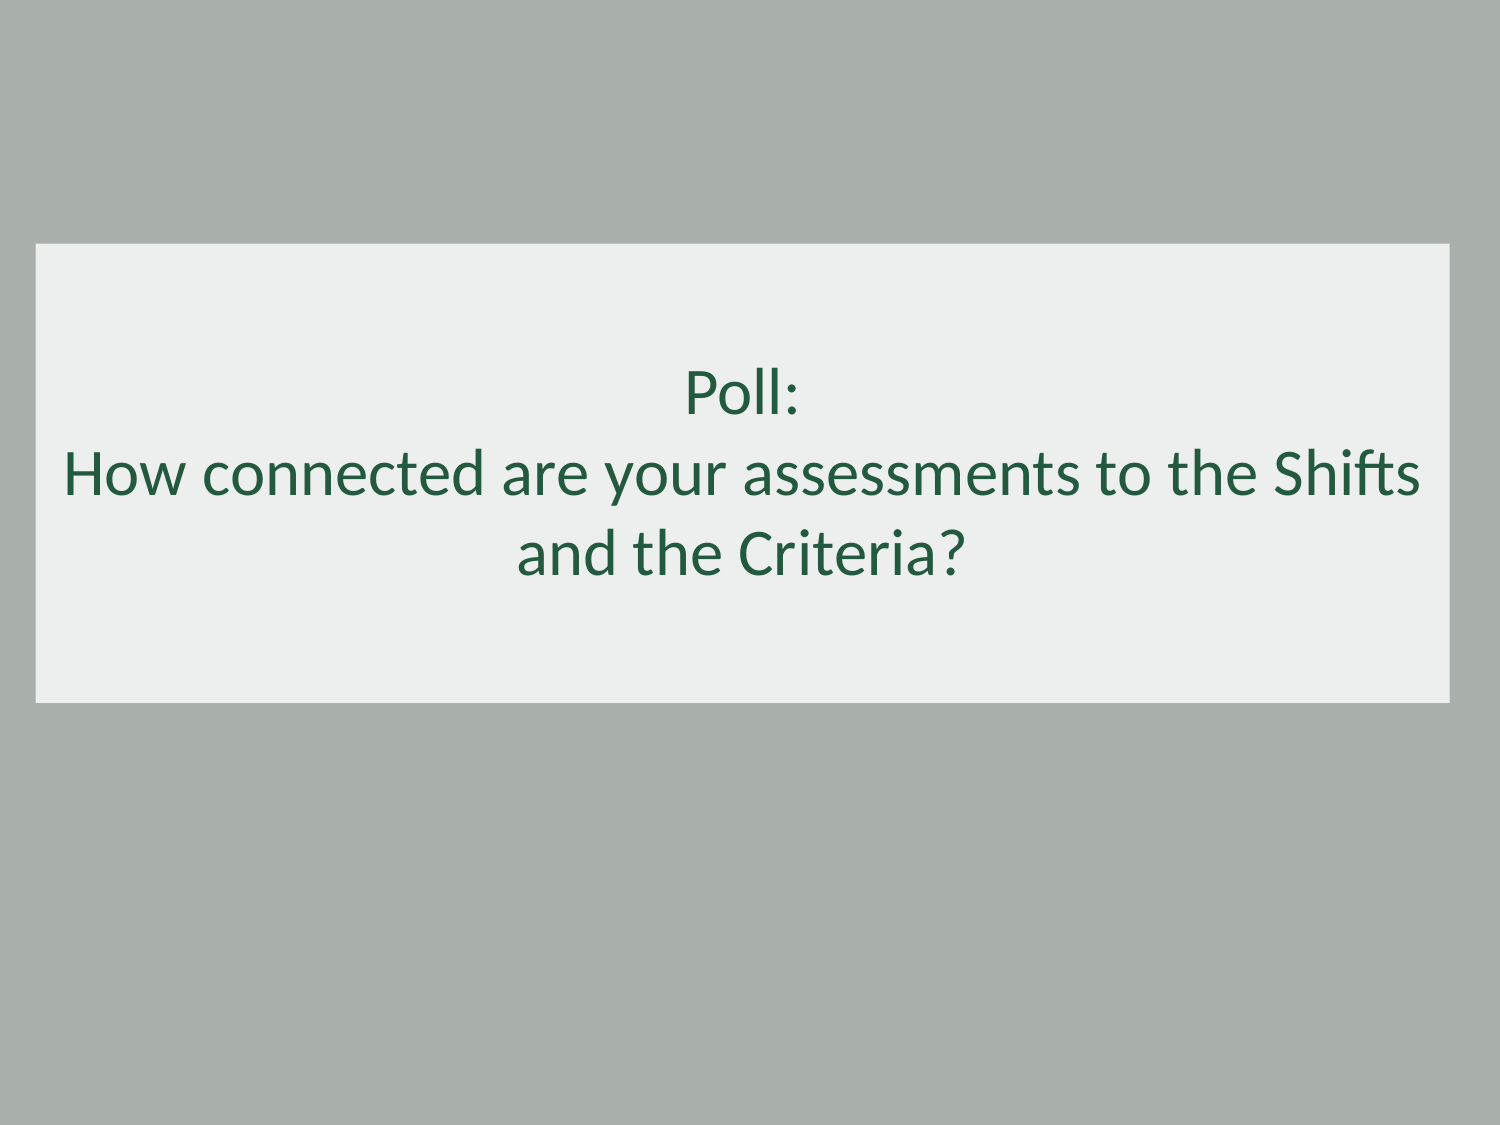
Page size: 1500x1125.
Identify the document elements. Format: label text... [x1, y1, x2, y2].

title Poll: How connected are your assessments to the Shifts and the Criteria? [35, 243, 1450, 703]
